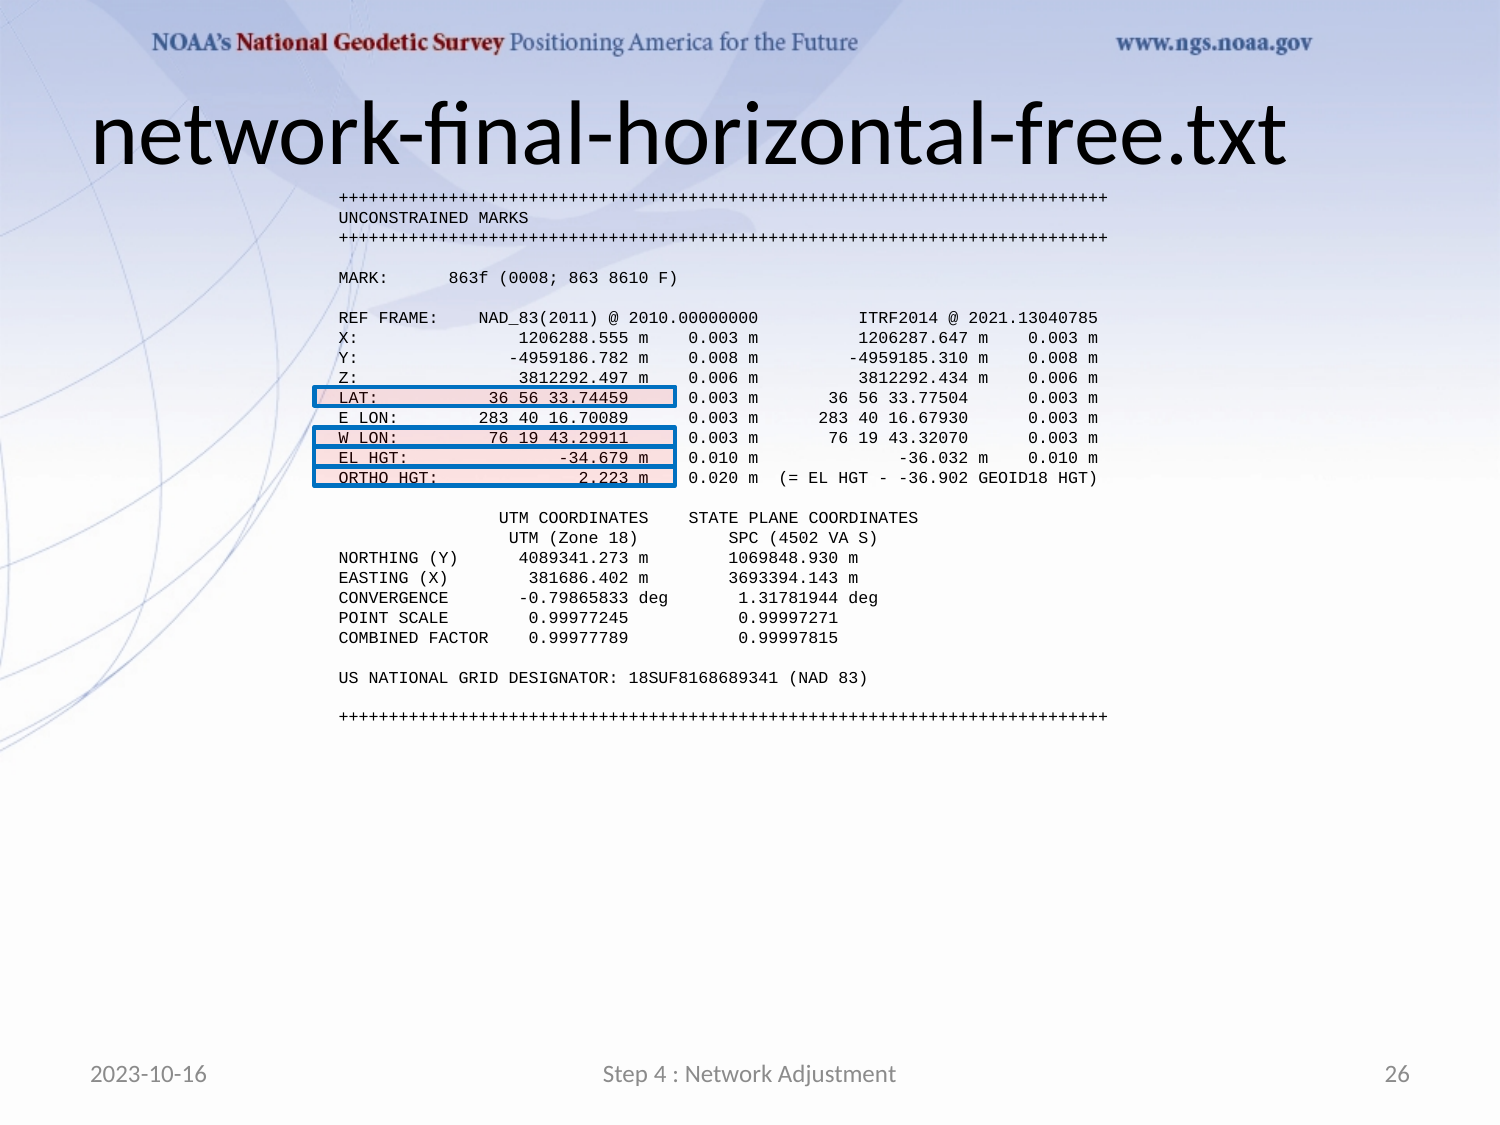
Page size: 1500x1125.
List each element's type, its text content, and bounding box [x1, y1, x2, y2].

slide_number 26 [1074, 1042, 1425, 1103]
picture [0, 0, 1500, 1125]
footer Step 4 : Network Adjustment [512, 1042, 988, 1103]
text_box +++++++++++++++++++++++++++++++++++++++++++++++++++++++++++++++++++++++++++++ UNCONSTRAINED MARKS +++++++++++++++++++++++++++++++++++++++++++++++++++++++++++++++++++++++++++++ MARK: 863f (0008; 863 8610 F) REF FRAME: NAD_83(2011) @ 2010.00000000 ITRF2014 @ 2021.13040785 X: 1206288.555 m 0.003 m 1206287.647 m 0.003 m Y: -4959186.782 m 0.008 m -4959185.310 m 0.008 m Z: 3812292.497 m 0.006 m 3812292.434 m 0.006 m LAT: 36 56 33.74459 0.003 m 36 56 33.77504 0.003 m E LON: 283 40 16.70089 0.003 m 283 40 16.67930 0.003 m W LON: 76 19 43.29911 0.003 m 76 19 43.32070 0.003 m EL HGT: -34.679 m 0.010 m -36.032 m 0.010 m ORTHO HGT: 2.223 m 0.020 m (= EL HGT - -36.902 GEOID18 HGT) UTM COORDINATES STATE PLANE COORDINATES UTM (Zone 18) SPC (4502 VA S) NORTHING (Y) 4089341.273 m 1069848.930 m EASTING (X) 381686.402 m 3693394.143 m CONVERGENCE -0.79865833 deg 1.31781944 deg POINT SCALE 0.99977245 0.99997271 COMBINED FACTOR 0.99977789 0.99997815 US NATIONAL GRID DESIGNATOR: 18SUF8168689341 (NAD 83) +++++++++++++++++++++++++++++++++++++++++++++++++++++++++++++++++++++++++++++ [313, 179, 1186, 734]
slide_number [75, 1042, 425, 1103]
text_box [312, 444, 677, 464]
text_box [312, 464, 677, 488]
text_box [312, 385, 677, 408]
title network-final-horizontal-free.txt [74, 74, 1426, 181]
text_box [312, 425, 677, 444]
